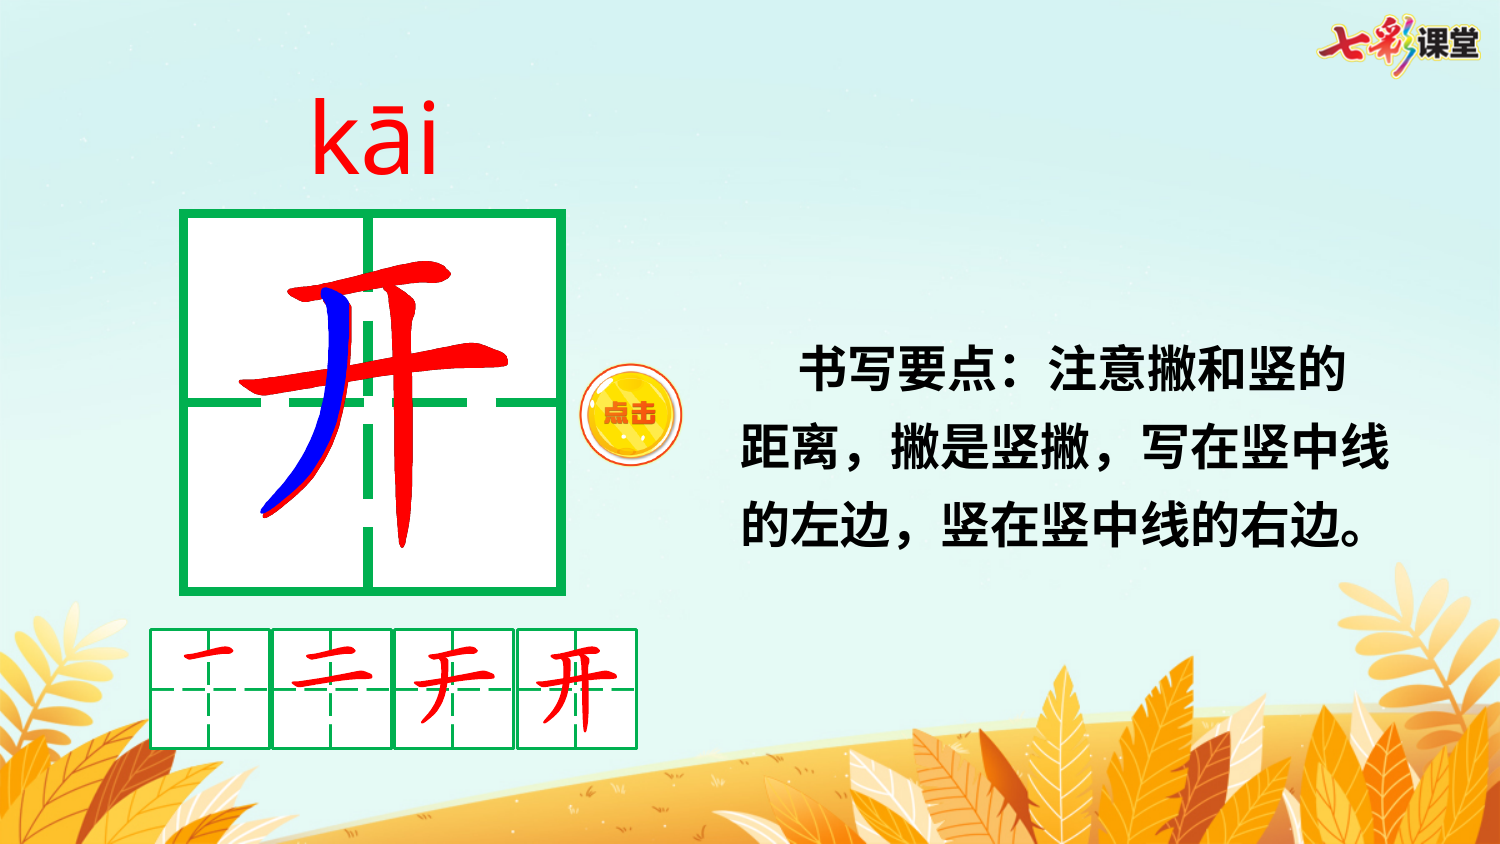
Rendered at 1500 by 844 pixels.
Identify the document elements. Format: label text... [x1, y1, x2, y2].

picture [0, 0, 1500, 844]
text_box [183, 213, 564, 596]
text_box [149, 628, 638, 751]
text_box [239, 261, 508, 547]
text_box 书写要点：注意撇和竖的距离，撇是竖撇，写在竖中线的左边，竖在竖中线的右边。 [725, 312, 1411, 561]
text_box kāi [105, 67, 645, 203]
